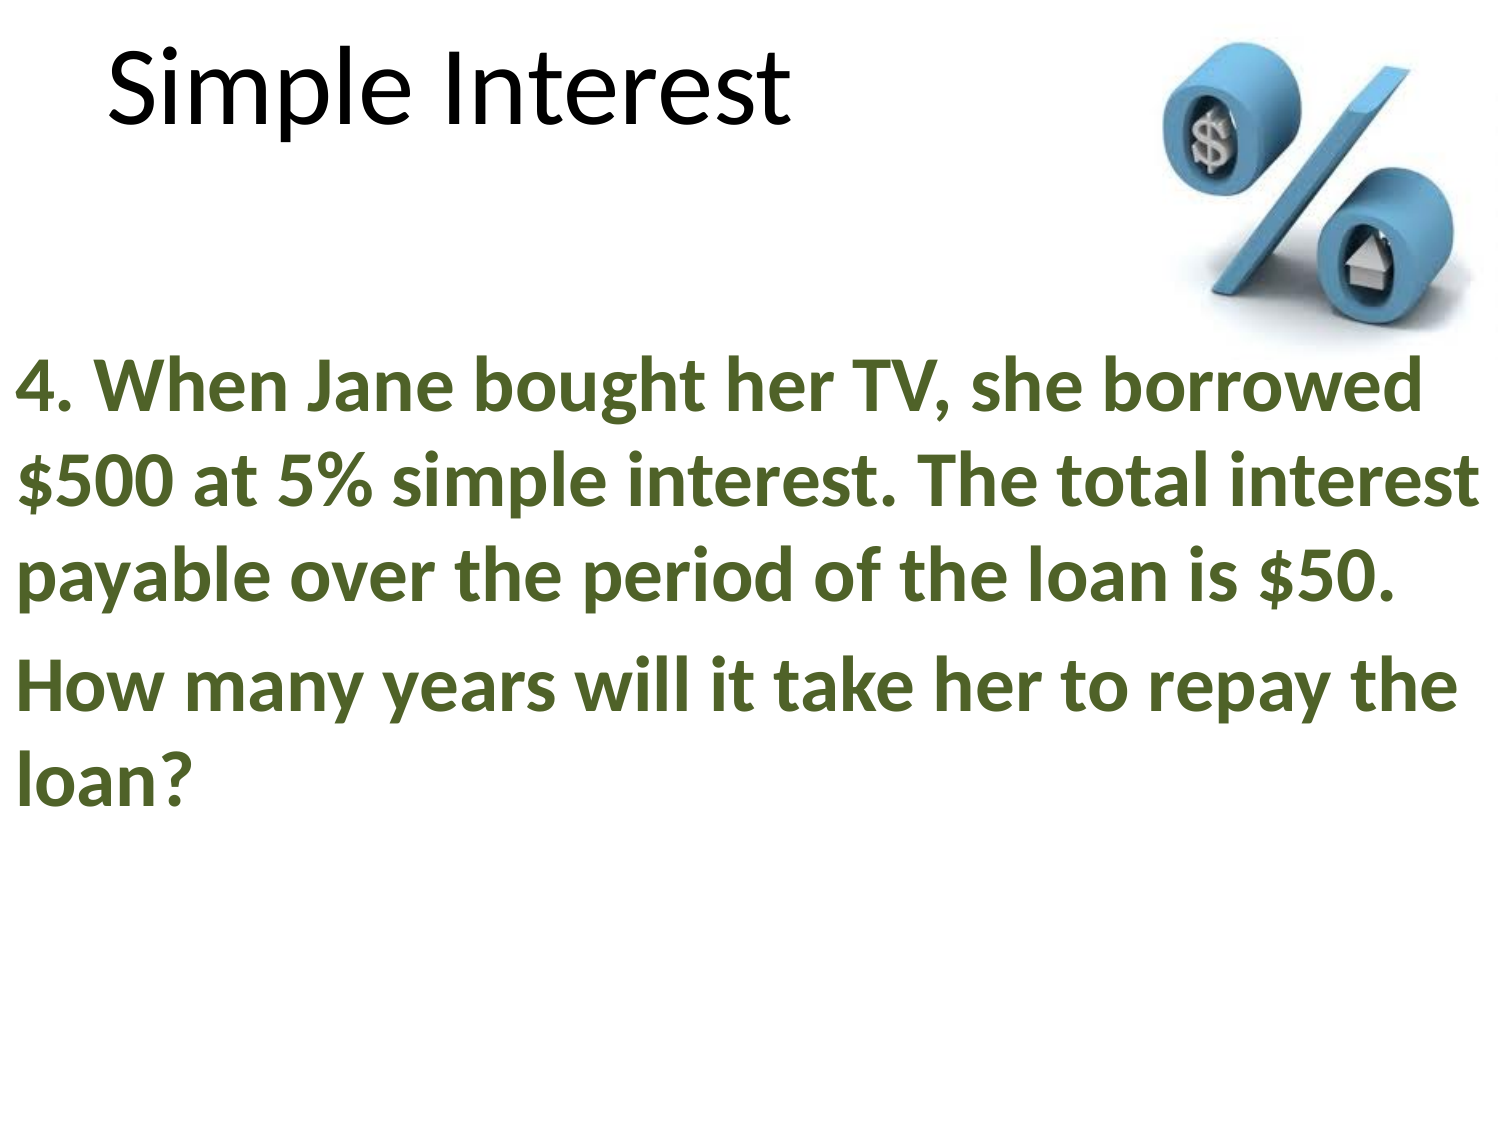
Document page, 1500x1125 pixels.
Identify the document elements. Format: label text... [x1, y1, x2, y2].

title Simple Interest [0, 3, 900, 246]
subtitle 4. When Jane bought her TV, she borrowed $500 at 5% simple interest. The total interest payable over the period of the loan is $50. How many years will it take her to repay the loan? [0, 324, 1498, 925]
picture [1137, 0, 1498, 360]
